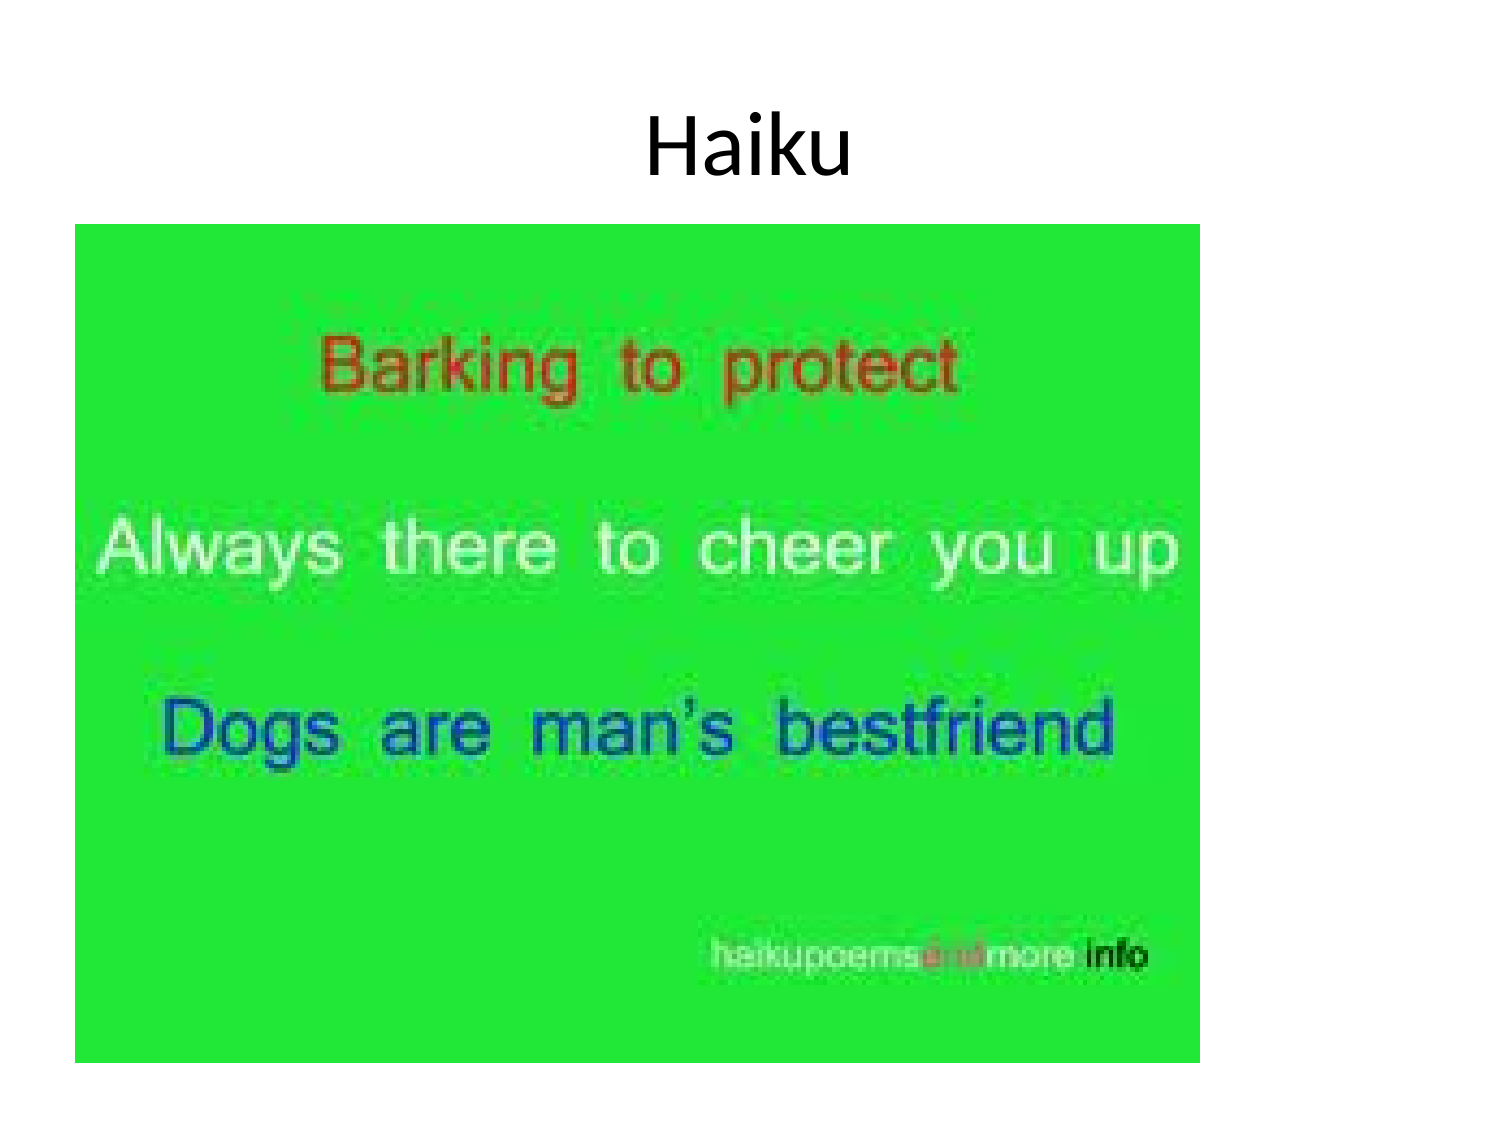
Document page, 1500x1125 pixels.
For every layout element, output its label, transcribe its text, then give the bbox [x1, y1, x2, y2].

picture [74, 224, 1201, 1064]
title Haiku [75, 45, 1425, 233]
